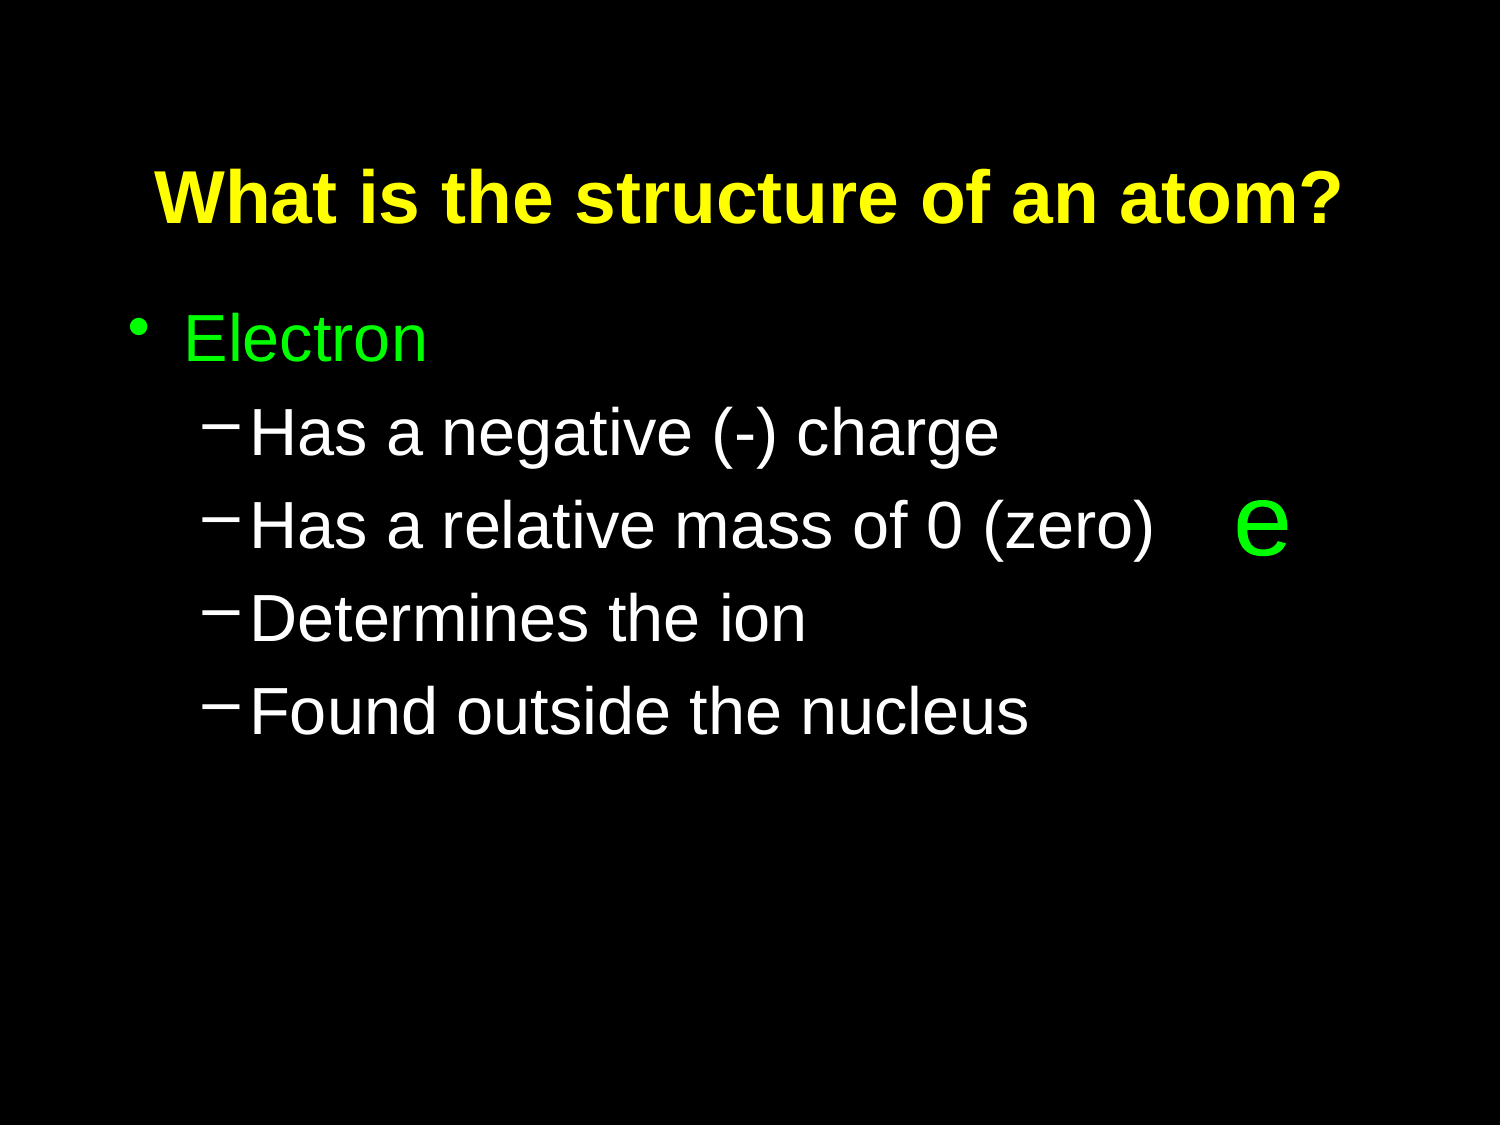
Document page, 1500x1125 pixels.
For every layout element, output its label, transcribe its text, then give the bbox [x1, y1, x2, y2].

title What is the structure of an atom? [112, 99, 1388, 287]
list Electron Has a negative (-) charge Has a relative mass of 0 (zero) Determines the ion Found outside the nucleus [112, 287, 1388, 801]
